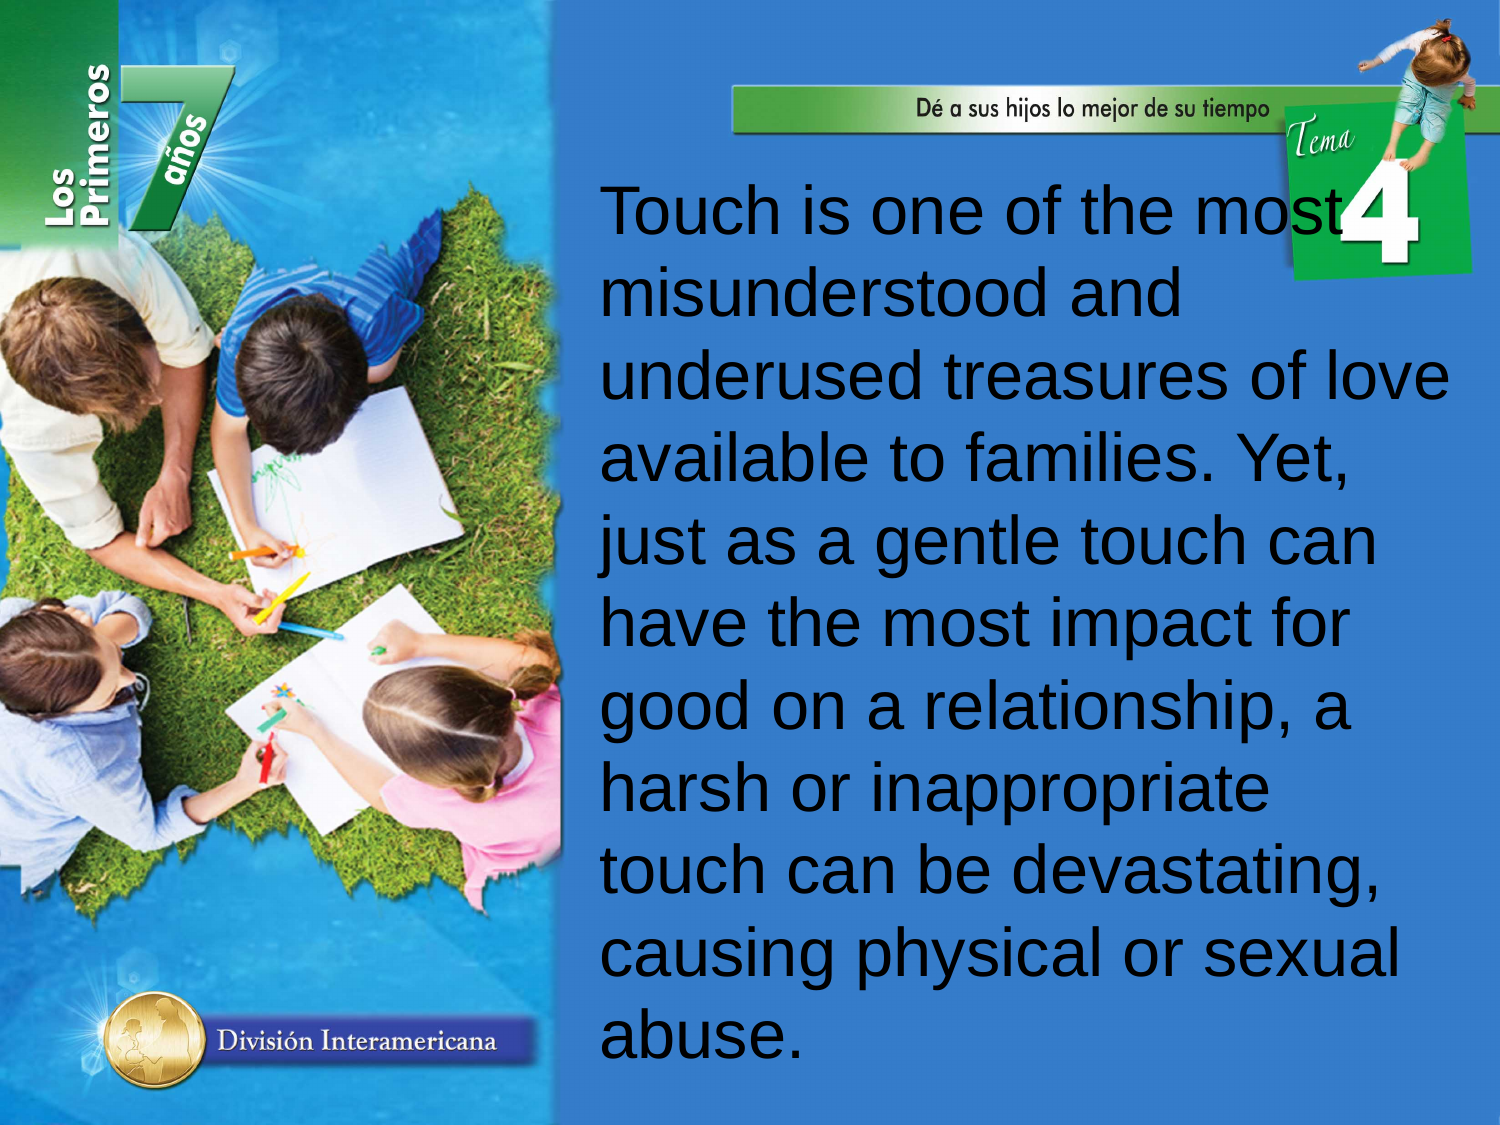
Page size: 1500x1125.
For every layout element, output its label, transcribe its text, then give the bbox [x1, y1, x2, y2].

text_box Touch is one of the most misunderstood and underused treasures of love available to families. Yet, just as a gentle touch can have the most impact for good on a relationship, a harsh or inappropriate touch can be devastating, causing physical or sexual abuse. [584, 158, 1471, 1080]
picture [0, 0, 1500, 1125]
